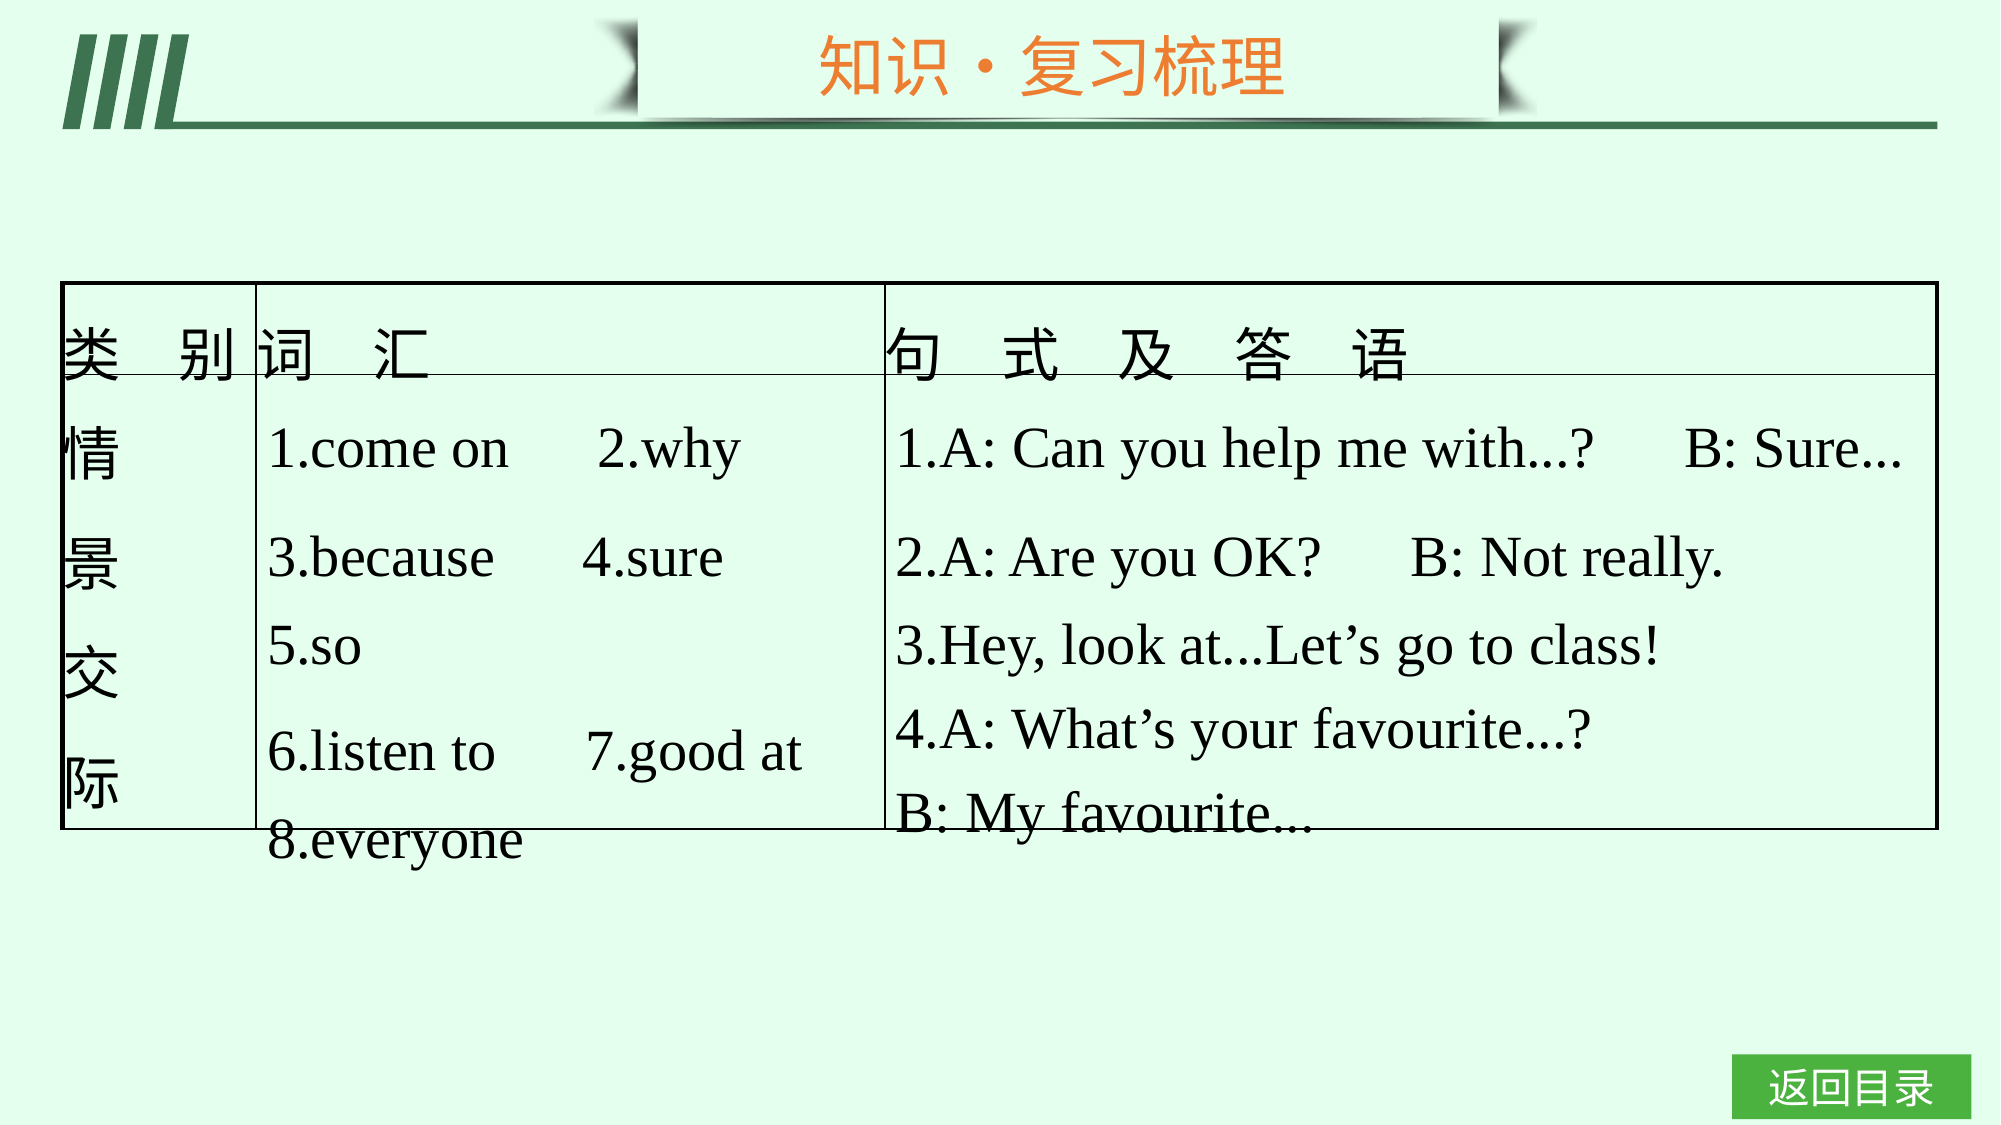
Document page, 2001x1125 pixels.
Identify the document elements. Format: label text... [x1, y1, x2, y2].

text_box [62, 34, 1938, 130]
table_cell 情 景 交 际 [65, 375, 255, 828]
table_cell 1.come on 2.why 3.because 4.sure 5.so 6.listen to 7.good at 8.everyone [257, 375, 884, 828]
table_cell 1.A: Can you help me with...? B: Sure... 2.A: Are you OK? B: Not really. 3.Hey, look at...Let’s go to class! 4.A: What’s your favourite...? B: My favourite... [886, 375, 1935, 828]
table_header 类 别 [65, 285, 255, 374]
table_header 词 汇 [257, 285, 884, 374]
table_header 句 式 及 答 语 [886, 285, 1935, 374]
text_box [594, 16, 1537, 127]
